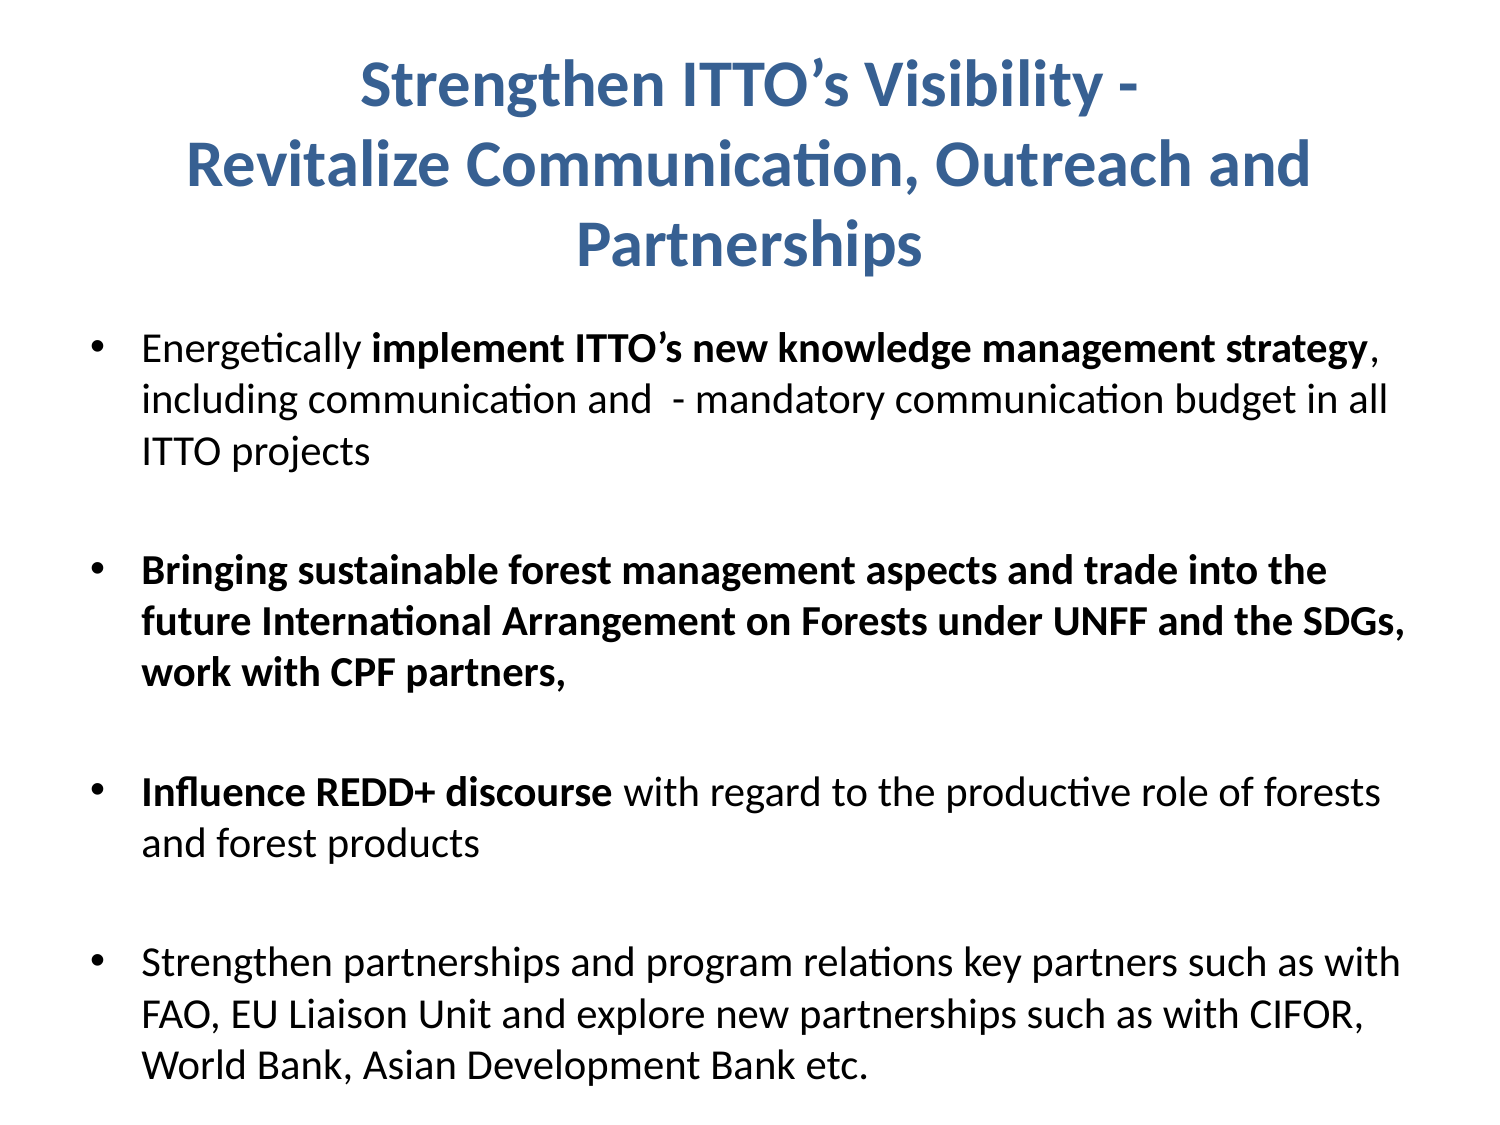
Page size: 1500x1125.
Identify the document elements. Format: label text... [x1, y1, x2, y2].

list Energetically implement ITTO’s new knowledge management strategy, including communication and - mandatory communication budget in all ITTO projects Bringing sustainable forest management aspects and trade into the future International Arrangement on Forests under UNFF and the SDGs, work with CPF partners, Influence REDD+ discourse with regard to the productive role of forests and forest products Strengthen partnerships and program relations key partners such as with FAO, EU Liaison Unit and explore new partnerships such as with CIFOR, World Bank, Asian Development Bank etc. [75, 312, 1463, 1100]
title Strengthen ITTO’s Visibility - Revitalize Communication, Outreach and Partnerships [75, 45, 1425, 275]
